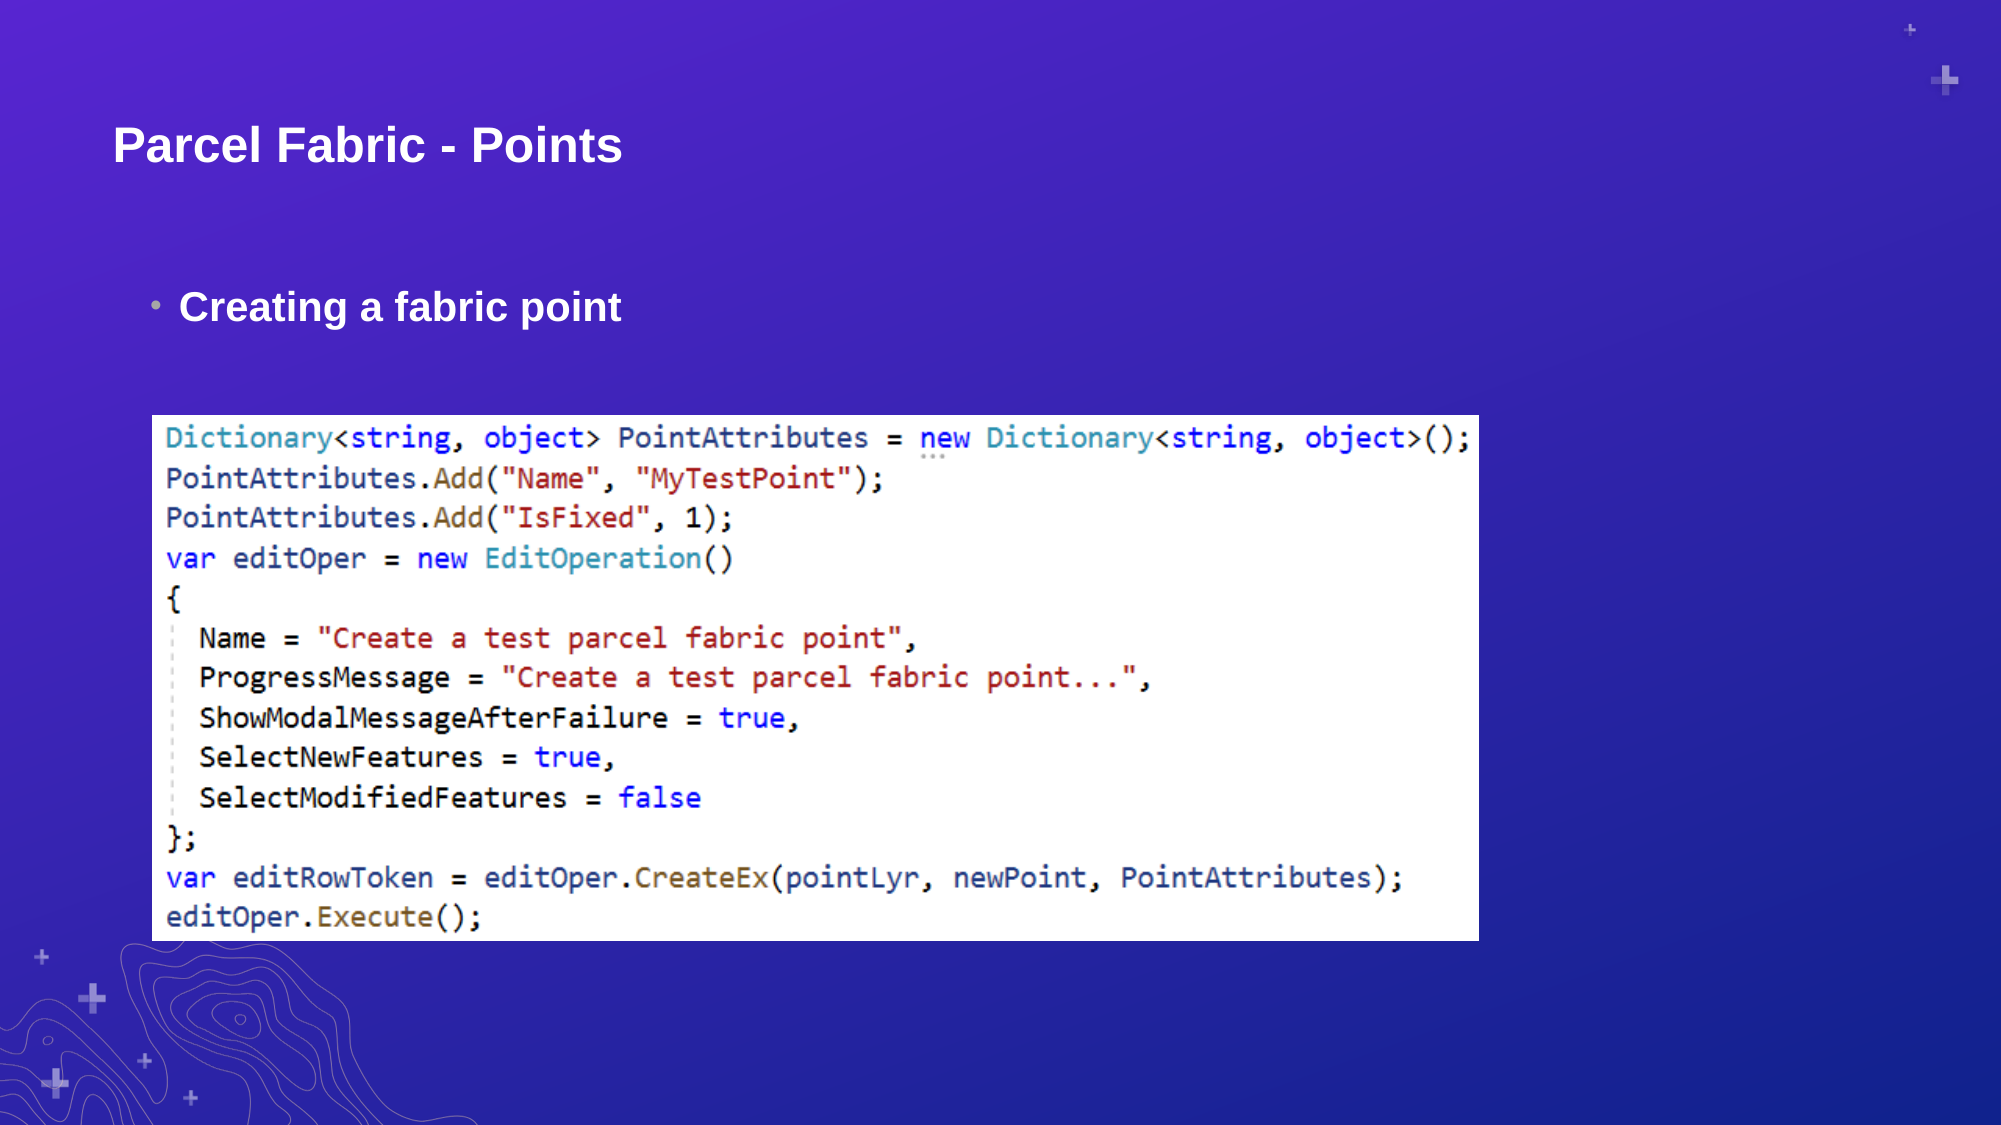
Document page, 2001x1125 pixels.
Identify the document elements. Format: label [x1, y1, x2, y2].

text_box [0, 0, 2000, 1125]
picture [152, 415, 1479, 942]
